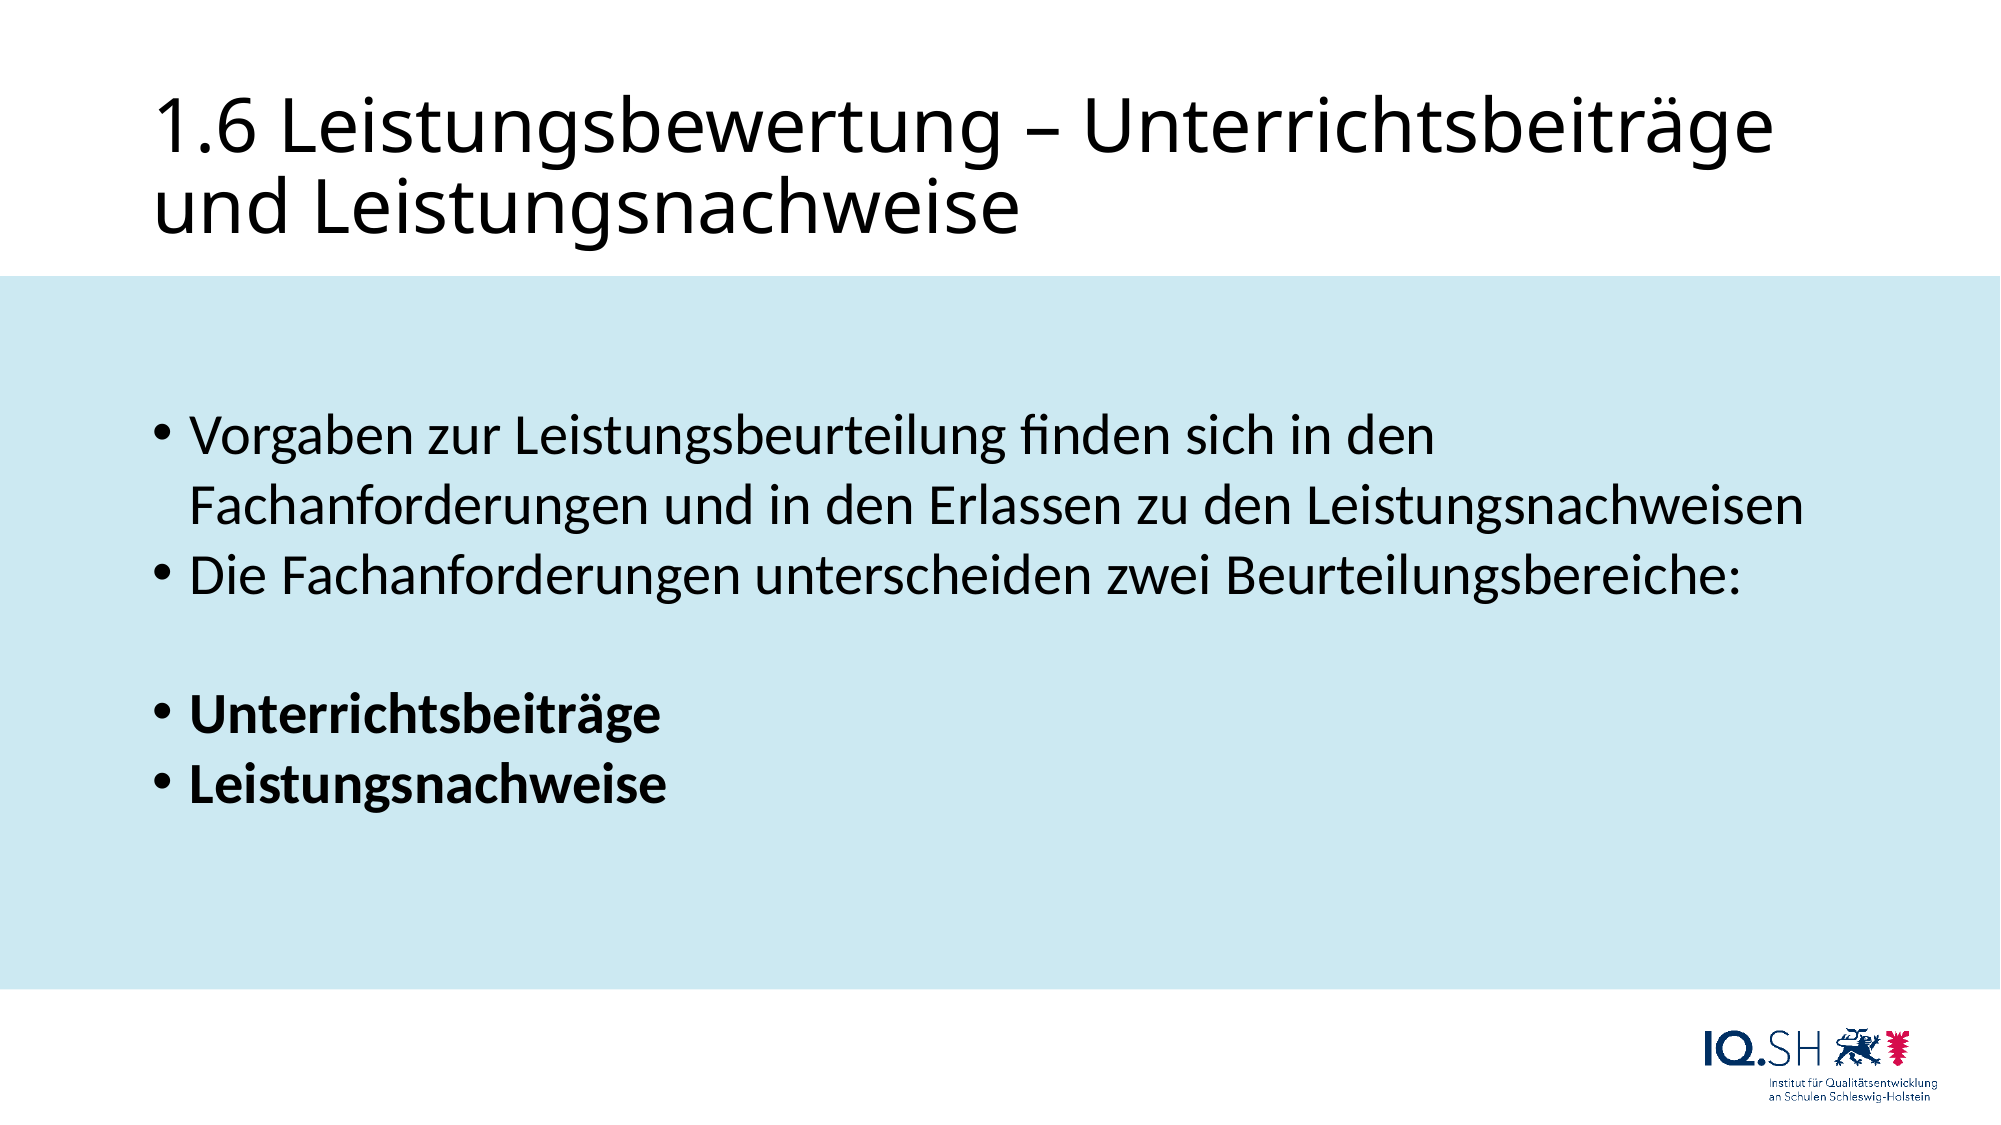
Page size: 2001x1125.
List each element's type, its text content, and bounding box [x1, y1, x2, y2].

picture [1705, 1028, 1937, 1103]
list Vorgaben zur Leistungsbeurteilung finden sich in den Fachanforderungen und in den Erlassen zu den Leistungsnachweisen Die Fachanforderungen unterscheiden zwei Beurteilungsbereiche: Unterrichtsbeiträge Leistungsnachweise [137, 299, 1863, 982]
title 1.6 Leistungsbewertung – Unterrichtsbeiträge und Leistungsnachweise [137, 59, 1863, 278]
